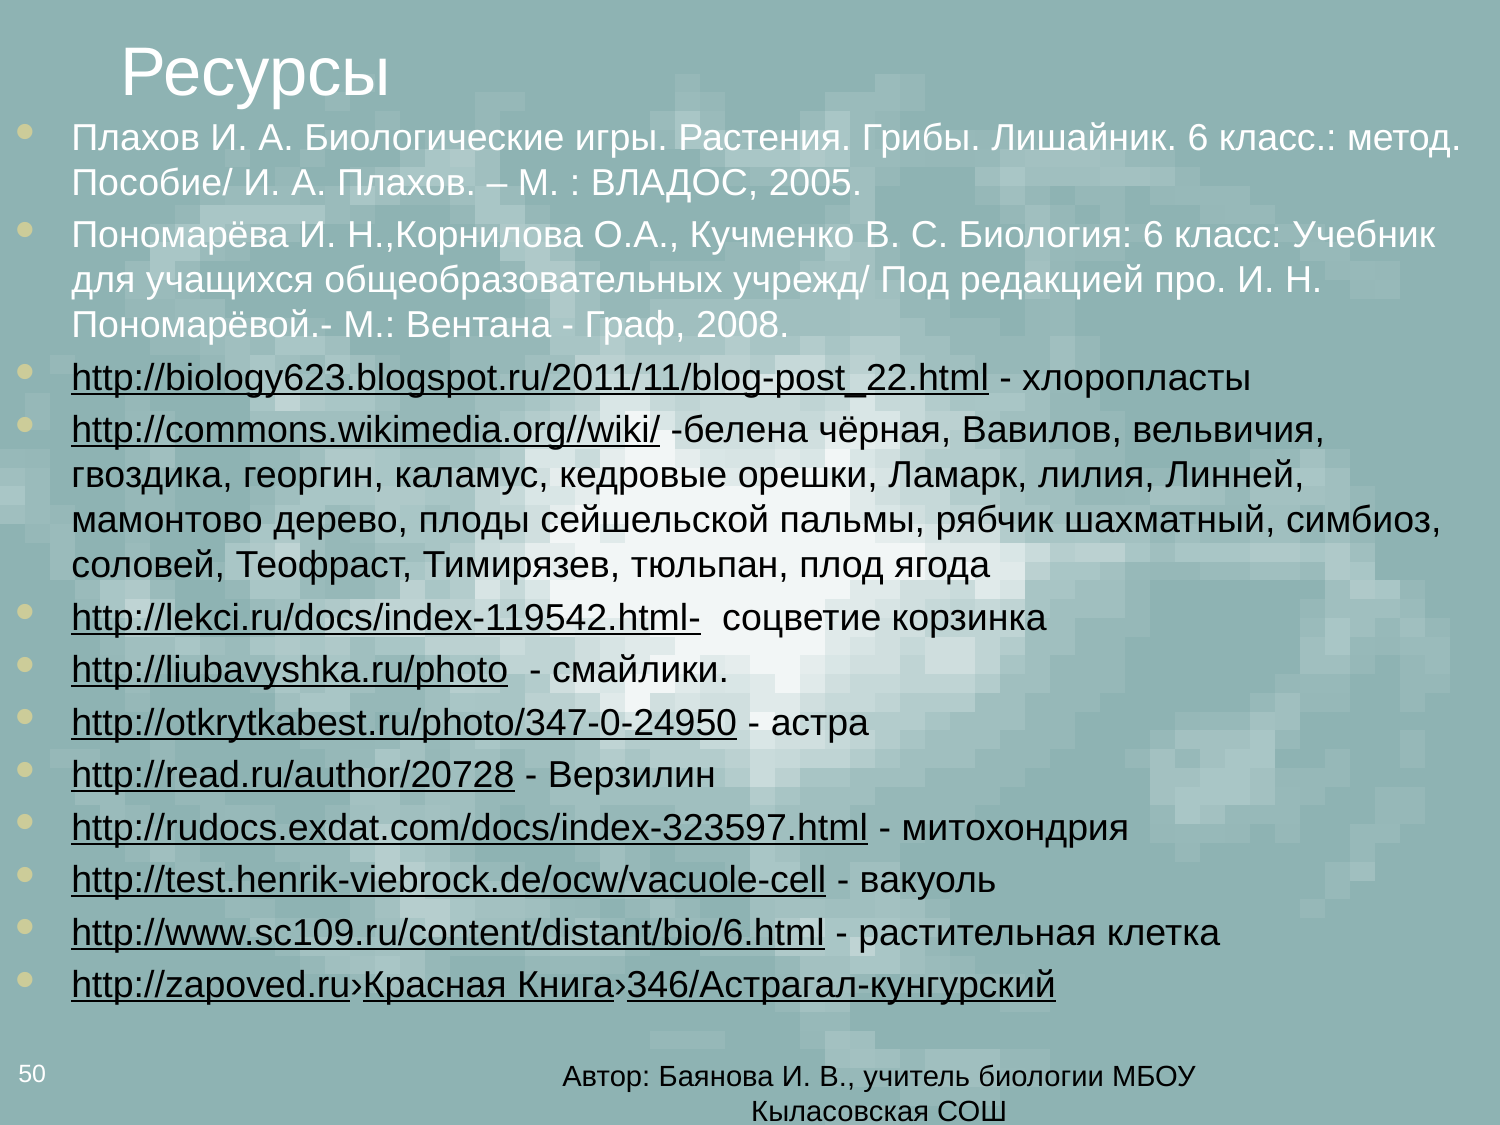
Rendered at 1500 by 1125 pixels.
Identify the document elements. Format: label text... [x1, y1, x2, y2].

text_box 50 [0, 1049, 65, 1109]
title Ресурсы [105, 0, 1369, 105]
list Плахов И. А. Биологические игры. Растения. Грибы. Лишайник. 6 класс.: метод. Пособие/ И. А. Плахов. – М. : ВЛАДОС, 2005. Пономарёва И. Н.,Корнилова О.А., Кучменко В. С. Биология: 6 класс: Учебник для учащихся общеобразовательных учрежд/ Под редакцией про. И. Н. Пономарёвой.- М.: Вентана - Граф, 2008. http://biology623.blogspot.ru/2011/11/blog-post_22.html - хлоропласты http://commons.wikimedia.org//wiki/ -белена чёрная, Вавилов, вельвичия, гвоздика, георгин, каламус, кедровые орешки, Ламарк, лилия, Линней, мамонтово дерево, плоды сейшельской пальмы, рябчик шахматный, симбиоз, соловей, Теофраст, Тимирязев, тюльпан, плод ягода http://lekci.ru/docs/index-119542.html- соцветие корзинка http://liubavyshka.ru/photo - смайлики. http://otkrytkabest.ru/photo/347-0-24950 - астра http://read.ru/author/20728 - Верзилин http://rudocs.exdat.com/docs/index-323597.html - митохондрия http://test.henrik-viebrock.de/ocw/vacuole-cell - вакуоль http://www.sc109.ru/content/distant/bio/6.html - растительная клетка http://zapoved.ru›Красная Книга›346/Астрагал-кунгурский [0, 105, 1500, 769]
footer Автор: Баянова И. В., учитель биологии МБОУ Кыласовская СОШ [527, 1049, 1232, 1125]
